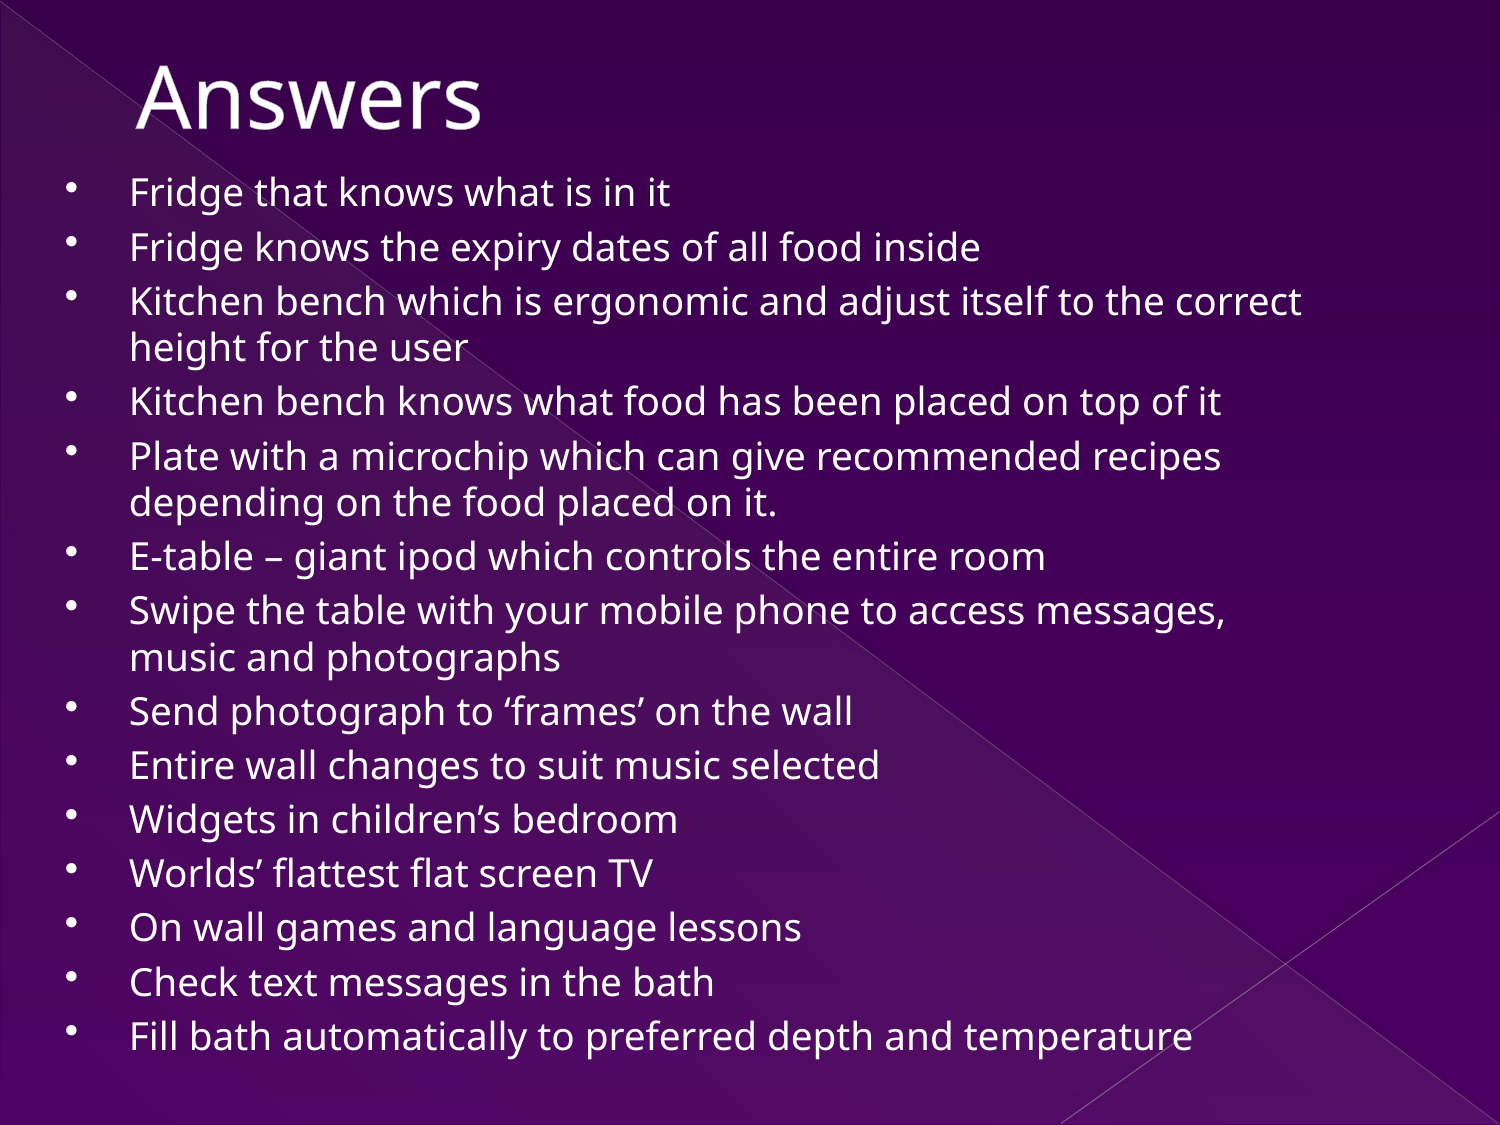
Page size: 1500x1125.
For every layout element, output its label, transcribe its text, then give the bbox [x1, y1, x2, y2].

list Fridge that knows what is in it Fridge knows the expiry dates of all food inside Kitchen bench which is ergonomic and adjust itself to the correct height for the user Kitchen bench knows what food has been placed on top of it Plate with a microchip which can give recommended recipes depending on the food placed on it. E-table – giant ipod which controls the entire room Swipe the table with your mobile phone to access messages, music and photographs Send photograph to ‘frames’ on the wall Entire wall changes to suit music selected Widgets in children’s bedroom Worlds’ flattest flat screen TV On wall games and language lessons Check text messages in the bath Fill bath automatically to preferred depth and temperature [41, 160, 1359, 1066]
title Answers [41, 0, 1392, 188]
